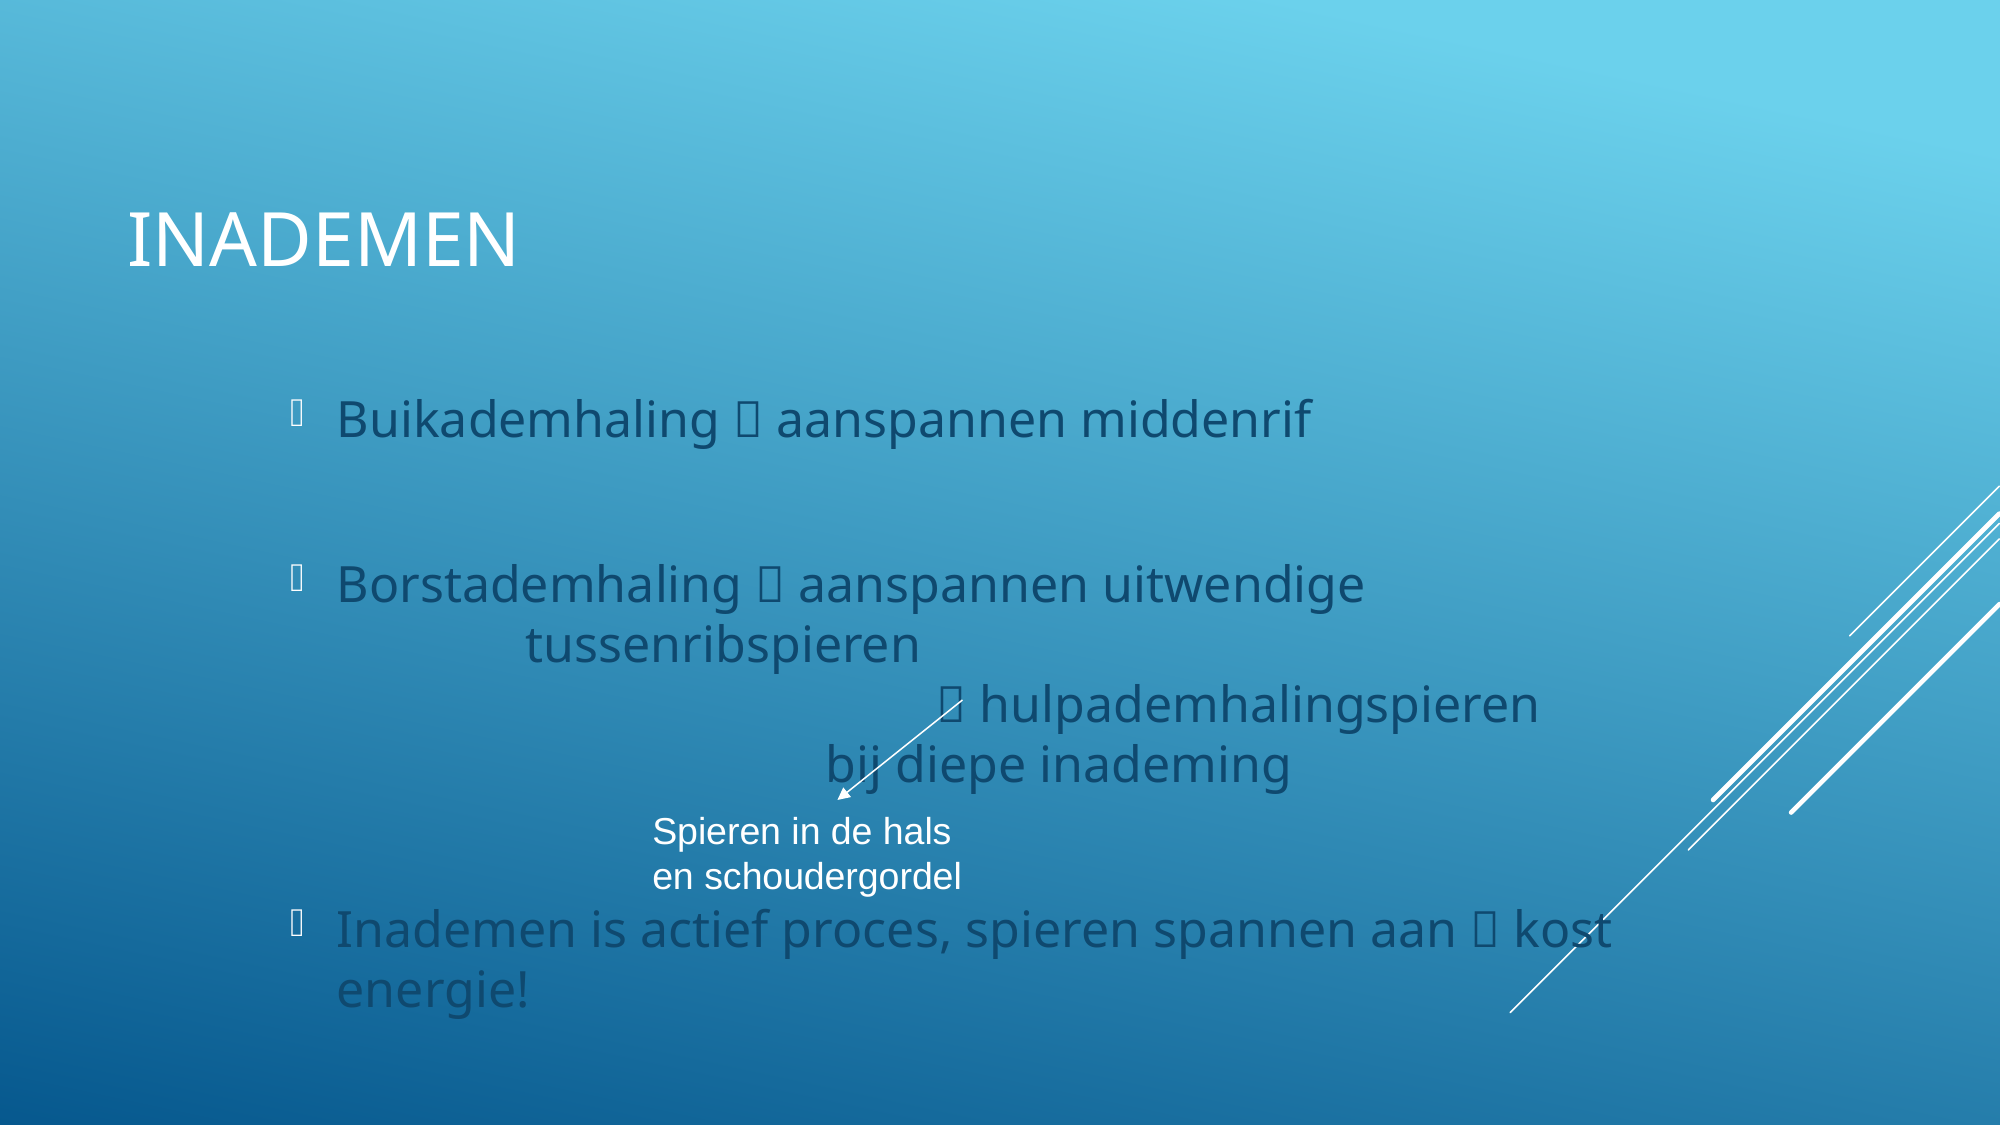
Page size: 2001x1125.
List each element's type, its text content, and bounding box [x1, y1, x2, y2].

text_box [837, 699, 963, 799]
text_box Spieren in de hals en schoudergordel [637, 799, 1000, 905]
list Buikademhaling  aanspannen middenrif Borstademhaling  aanspannen uitwendige tussenribspieren  hulpademhalingspieren bij diepe inademing Inademen is actief proces, spieren spannen aan  kost energie! [275, 312, 1725, 1125]
title Inademen [112, 67, 1513, 407]
